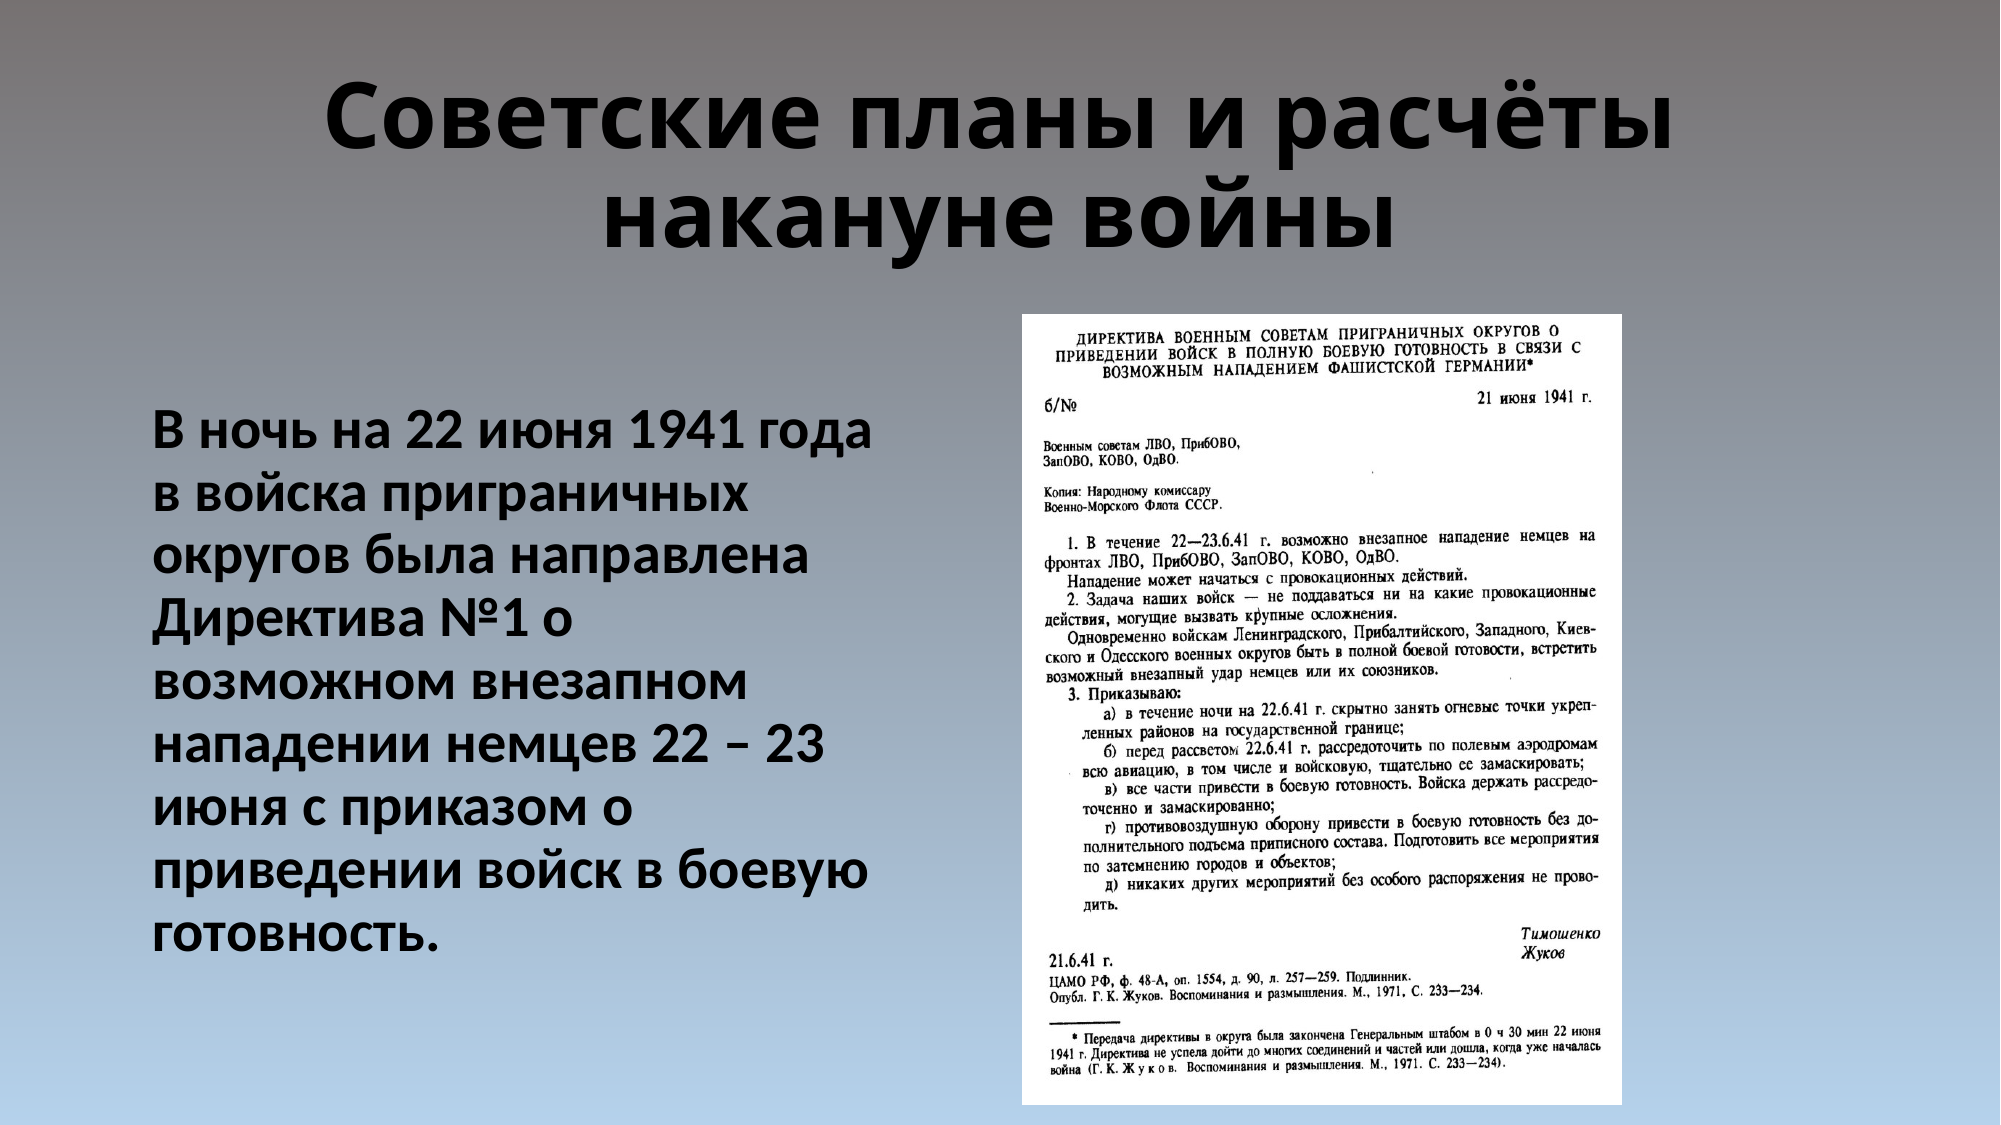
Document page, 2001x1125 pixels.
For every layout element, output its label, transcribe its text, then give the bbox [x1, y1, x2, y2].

picture [1022, 314, 1622, 1105]
list В ночь на 22 июня 1941 года в войска приграничных округов была направлена Директива №1 о возможном внезапном нападении немцев 22 – 23 июня с приказом о приведении войск в боевую готовность. [137, 299, 900, 1014]
title Советские планы и расчёты накануне войны [137, 59, 1863, 278]
